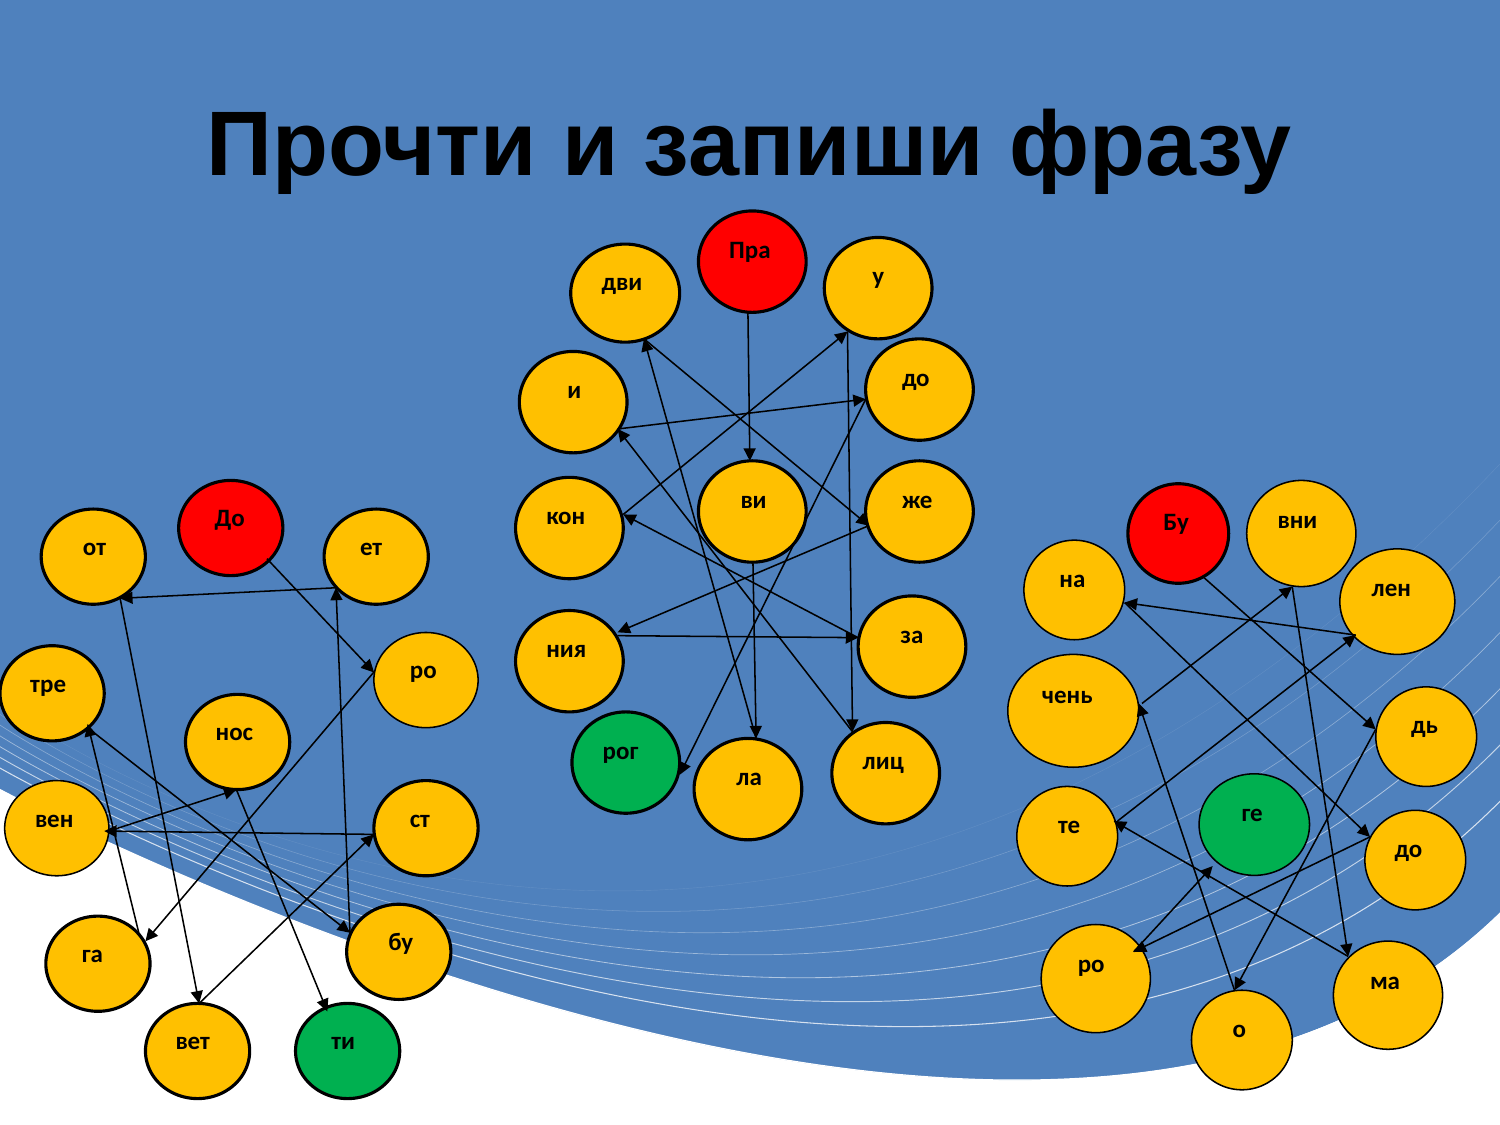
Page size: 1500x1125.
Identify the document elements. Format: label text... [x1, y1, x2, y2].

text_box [0, 480, 479, 1099]
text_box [515, 210, 974, 841]
title Прочти и запиши фразу [75, 45, 1425, 233]
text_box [1007, 480, 1477, 1091]
